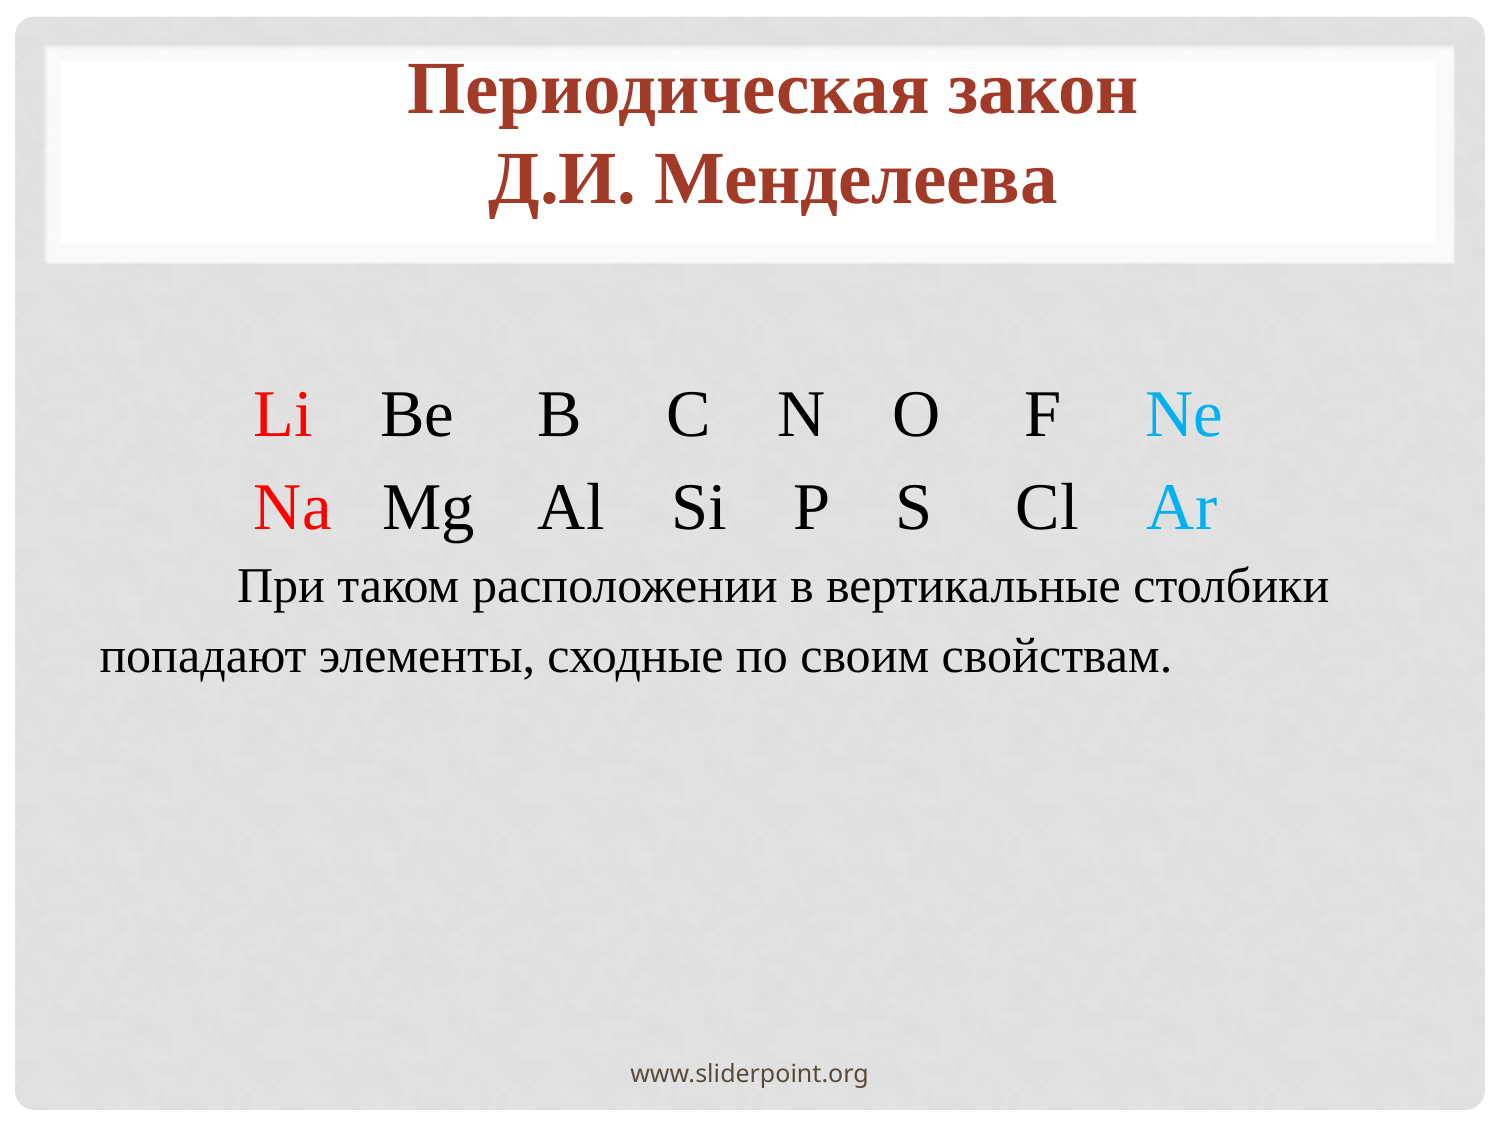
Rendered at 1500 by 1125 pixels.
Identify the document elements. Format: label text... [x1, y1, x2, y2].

list Li Be B C N O F Ne Na Mg Al Si P S Cl Ar При таком расположении в вертикальные столбики попадают элементы, сходные по своим свойствам. [64, 361, 1388, 1059]
footer www.sliderpoint.org [512, 1042, 988, 1103]
text_box Периодическая закон Д.И. Менделеева [218, 30, 1329, 226]
